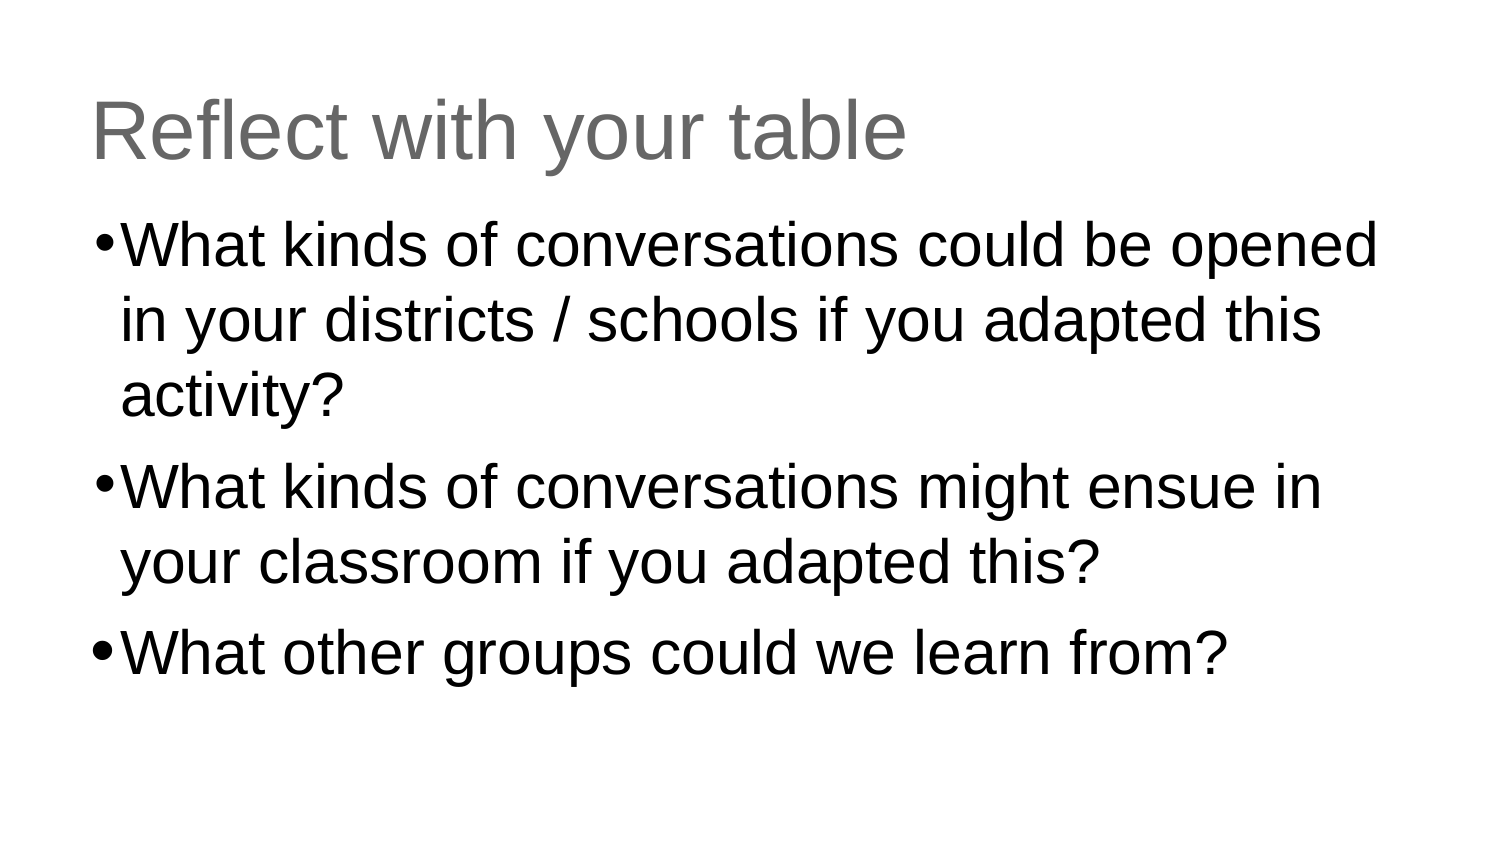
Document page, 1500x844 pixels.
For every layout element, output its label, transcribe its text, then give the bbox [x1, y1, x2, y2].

list What kinds of conversations could be opened in your districts / schools if you adapted this activity? What kinds of conversations might ensue in your classroom if you adapted this? What other groups could we learn from? [75, 196, 1425, 797]
title Reflect with your table [75, 65, 1425, 188]
